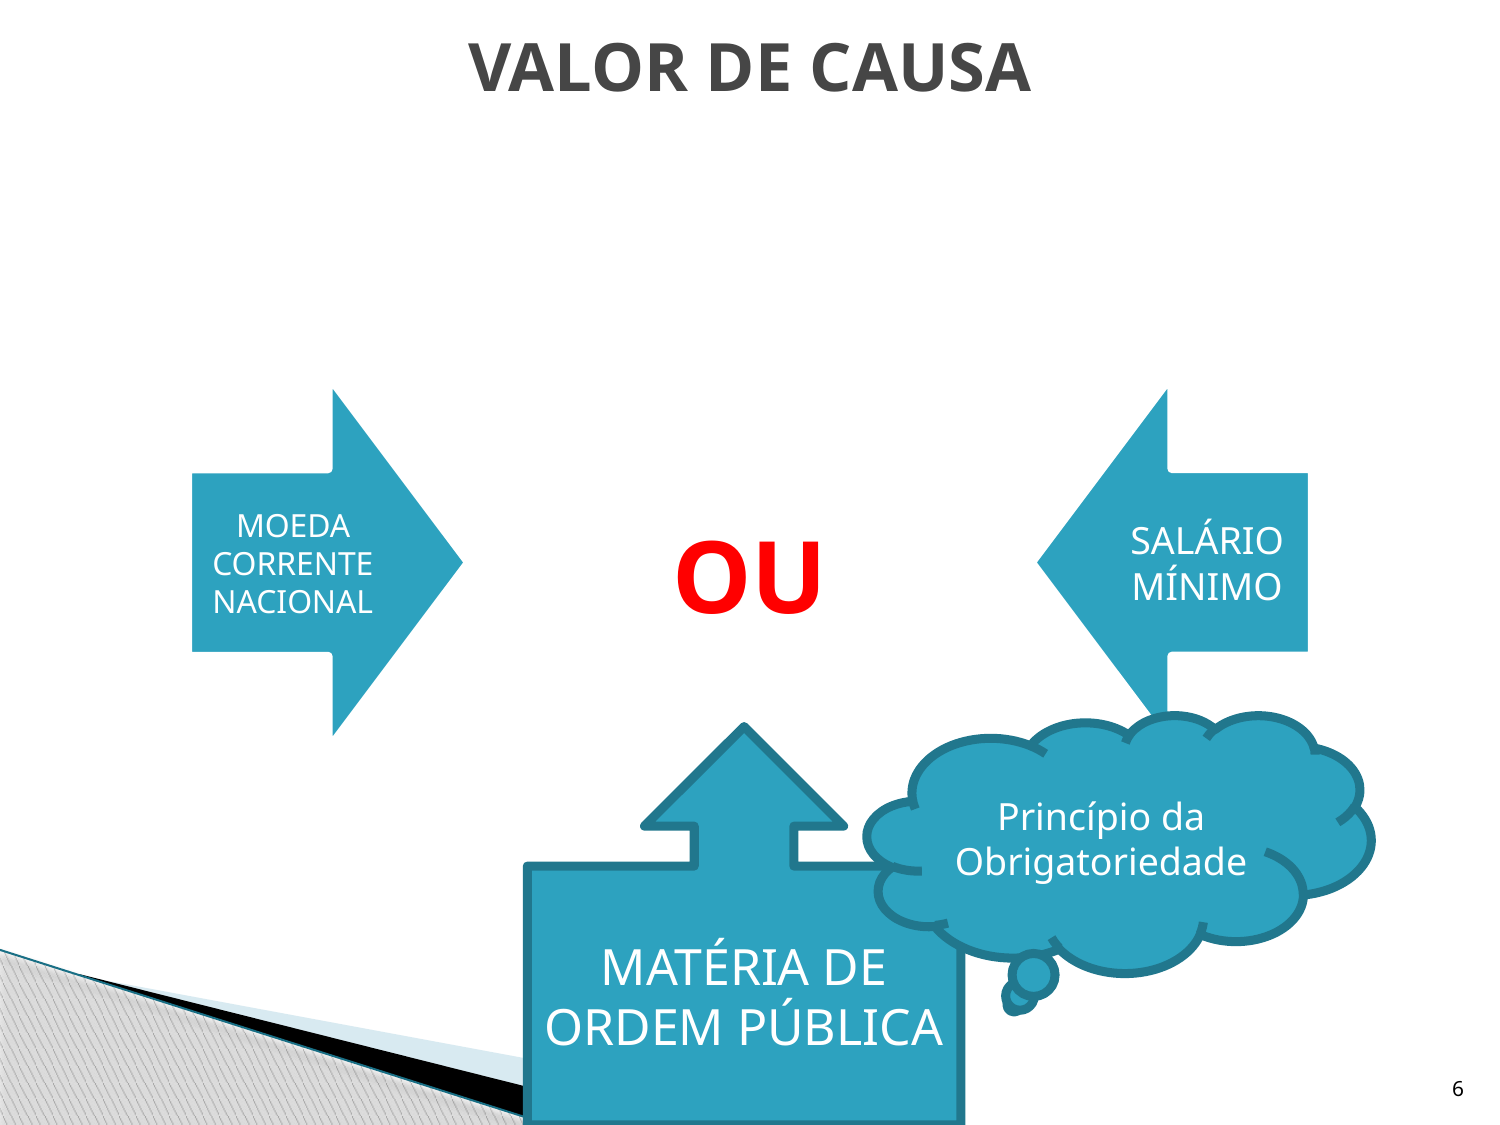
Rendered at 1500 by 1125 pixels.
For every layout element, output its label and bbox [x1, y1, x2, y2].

list [0, 0, 1500, 1125]
